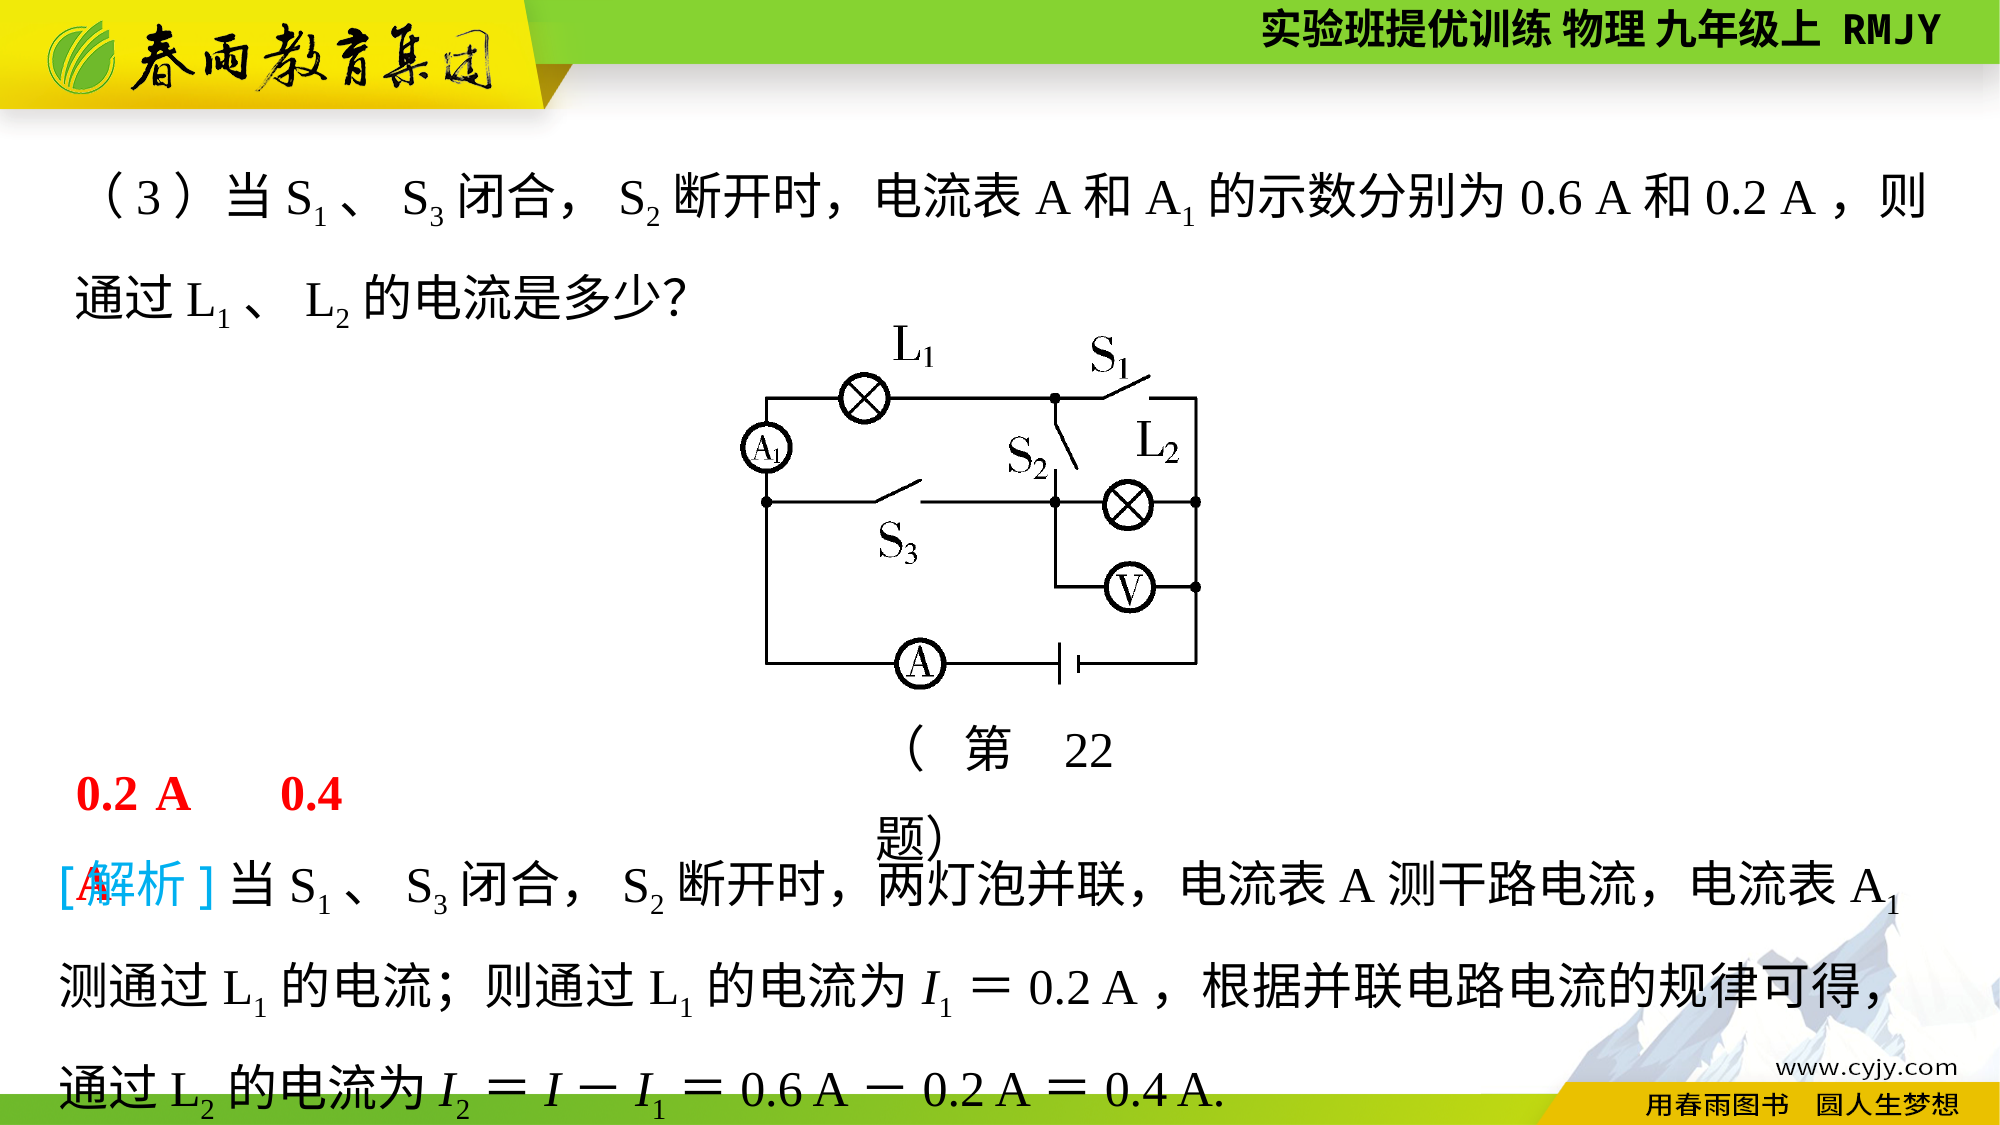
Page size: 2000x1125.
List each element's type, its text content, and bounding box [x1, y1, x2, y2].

picture [0, 0, 2000, 1125]
text_box [解析]当S1、S3闭合，S2断开时，两灯泡并联，电流表A测干路电流，电流表A1测通过L1的电流；则通过L1的电流为I1＝0.2 A，根据并联电路电流的规律可得，通过L2的电流为I2＝I－I1＝0.6 A－0.2 A＝0.4 A. [43, 810, 1928, 1125]
text_box 0.2 A 0.4 A [61, 722, 358, 810]
text_box （第22题） [861, 698, 1141, 786]
list （3）当S1、S3闭合，S2断开时，电流表A和A1的示数分别为0.6 A和0.2 A，则通过L1、L2的电流是多少？ [59, 122, 1944, 308]
